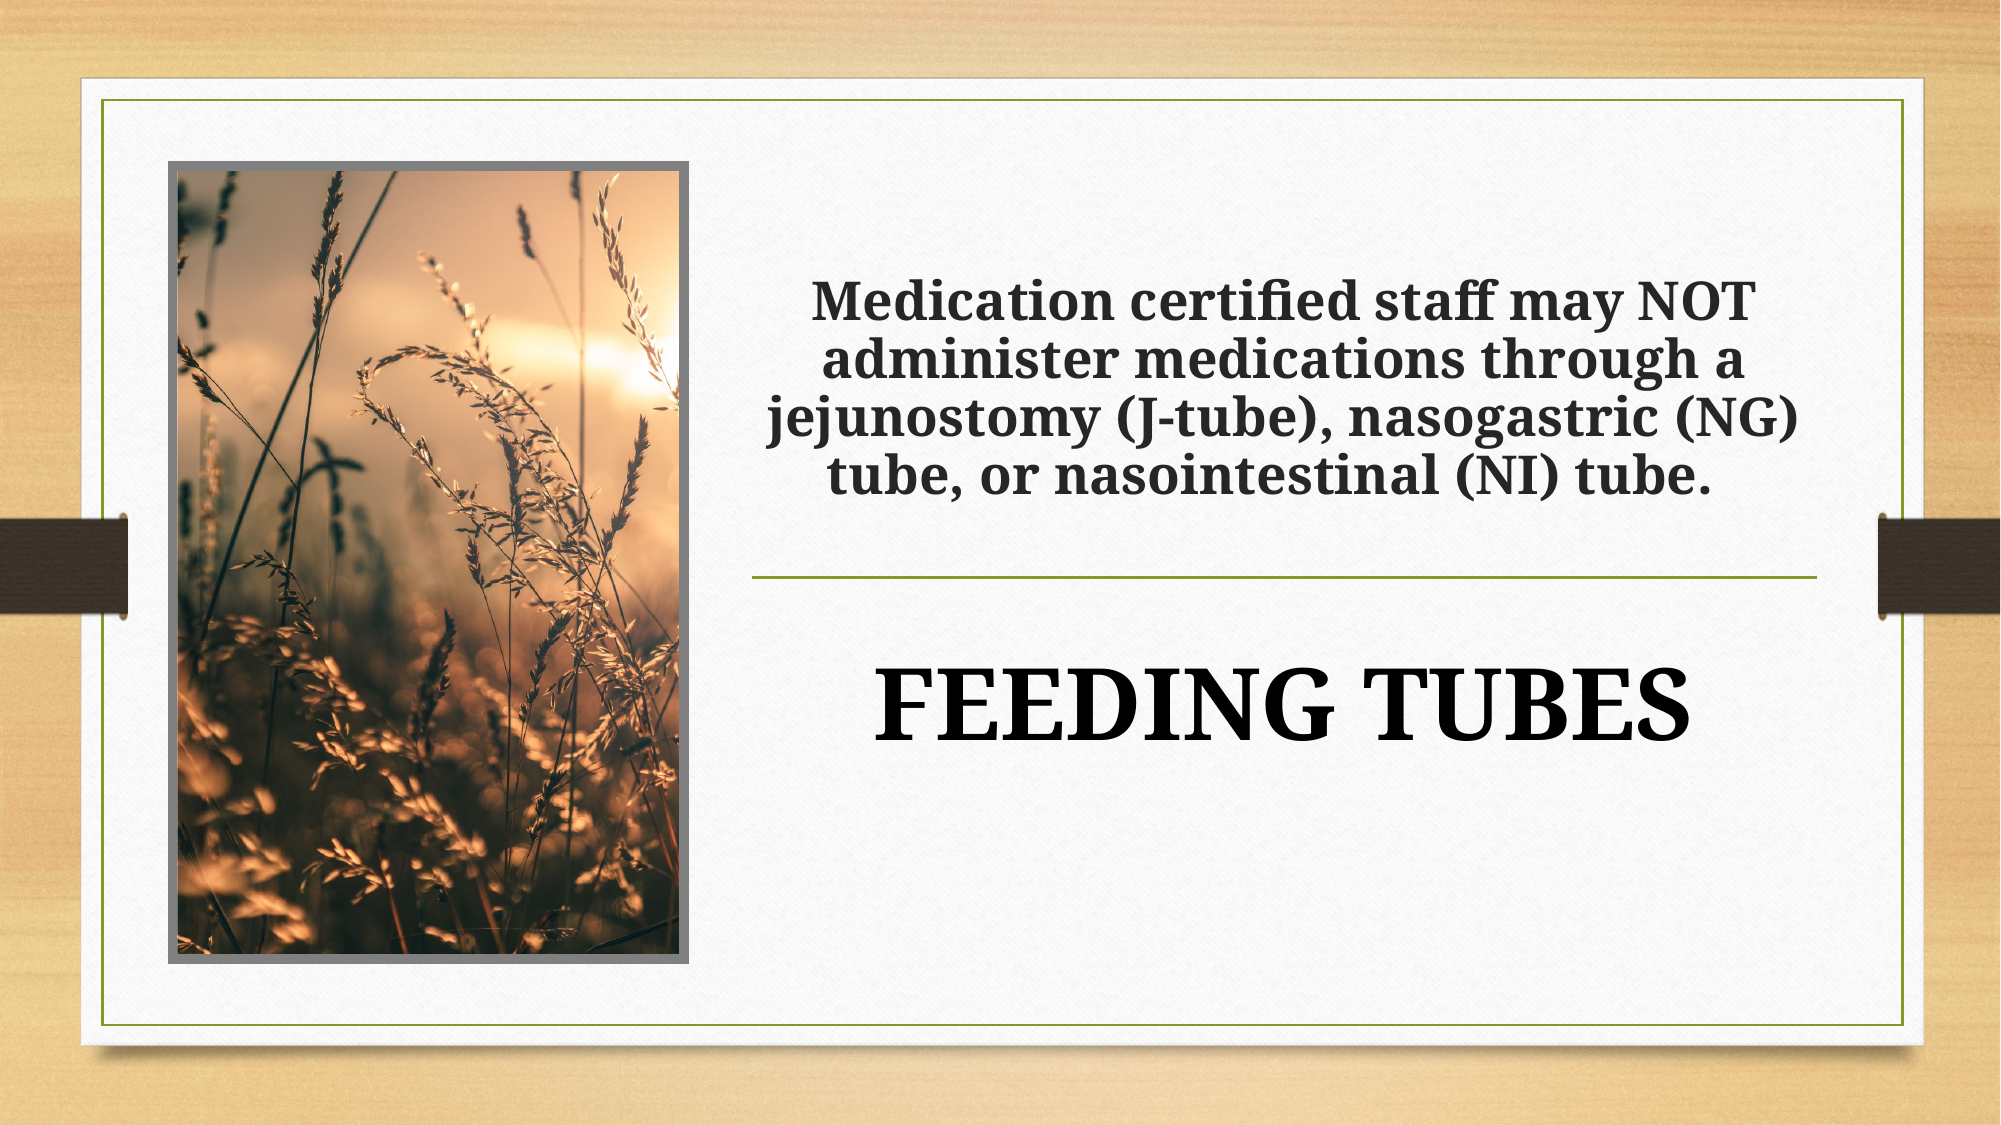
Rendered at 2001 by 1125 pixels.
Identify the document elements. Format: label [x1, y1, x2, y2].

text_box [0, 0, 2000, 1125]
picture [177, 170, 680, 955]
